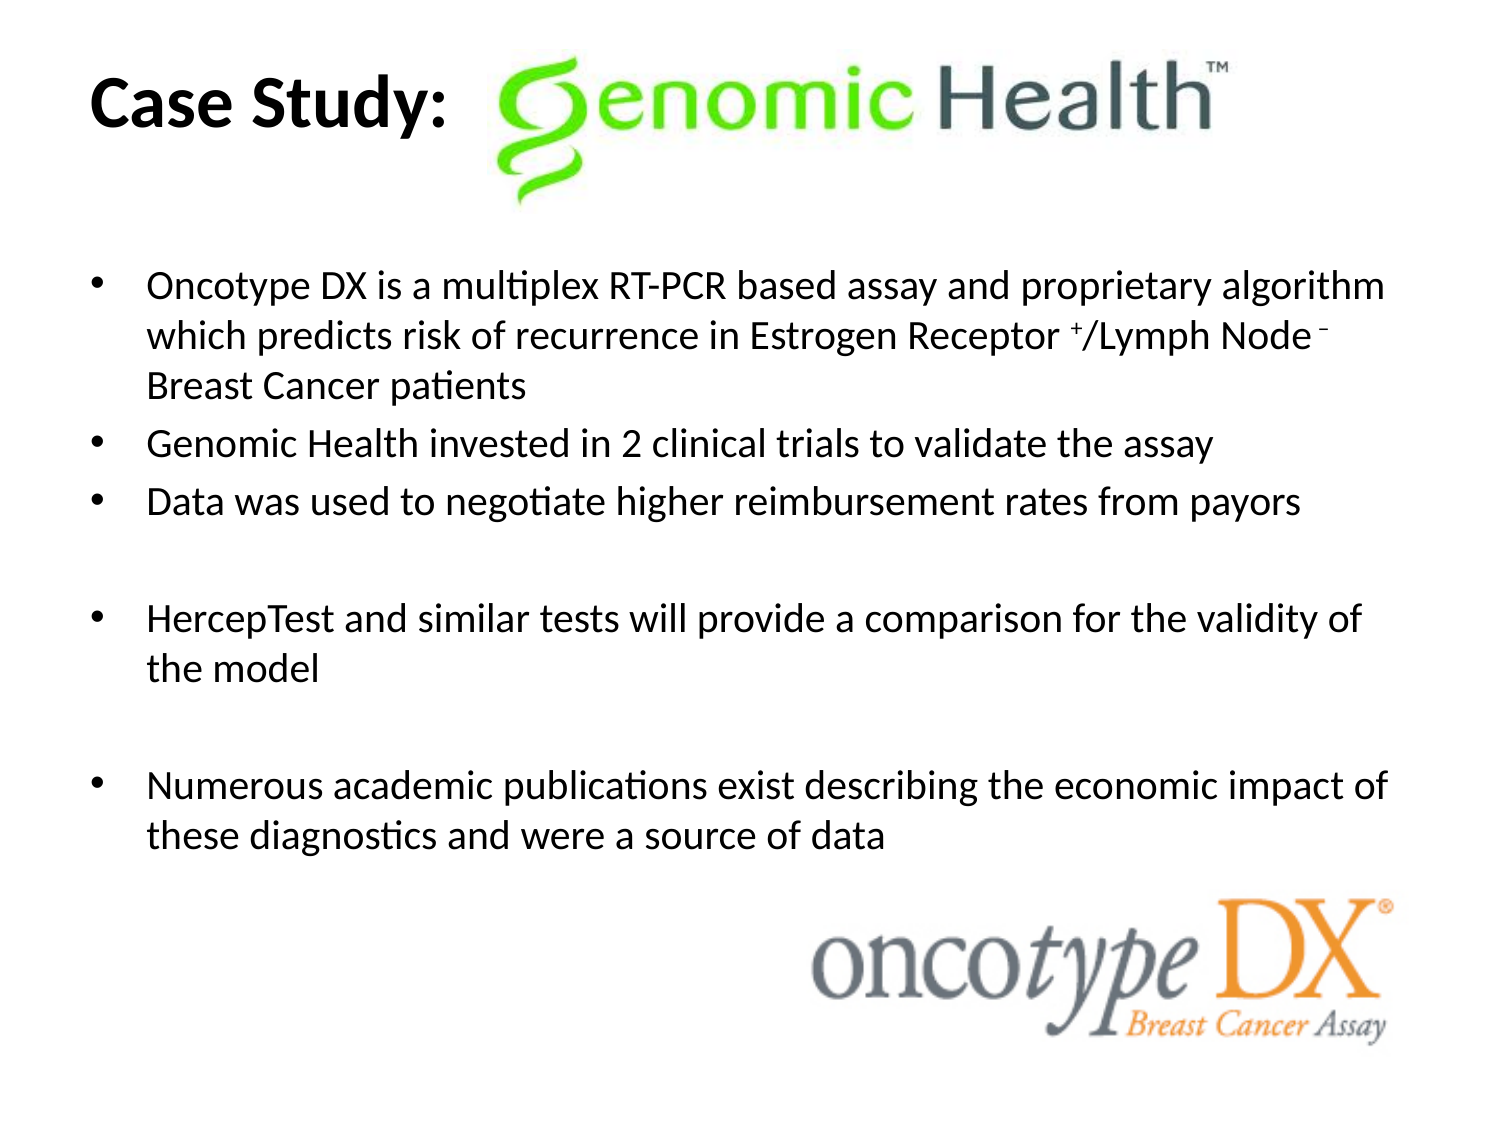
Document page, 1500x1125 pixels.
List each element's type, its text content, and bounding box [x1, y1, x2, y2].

picture [487, 49, 1240, 215]
list Oncotype DX is a multiplex RT-PCR based assay and proprietary algorithm which predicts risk of recurrence in Estrogen Receptor +/Lymph Node – Breast Cancer patients Genomic Health invested in 2 clinical trials to validate the assay Data was used to negotiate higher reimbursement rates from payors HercepTest and similar tests will provide a comparison for the validity of the model Numerous academic publications exist describing the economic impact of these diagnostics and were a source of data [75, 249, 1425, 993]
title Case Study: [75, 45, 1425, 233]
picture [791, 874, 1413, 1063]
